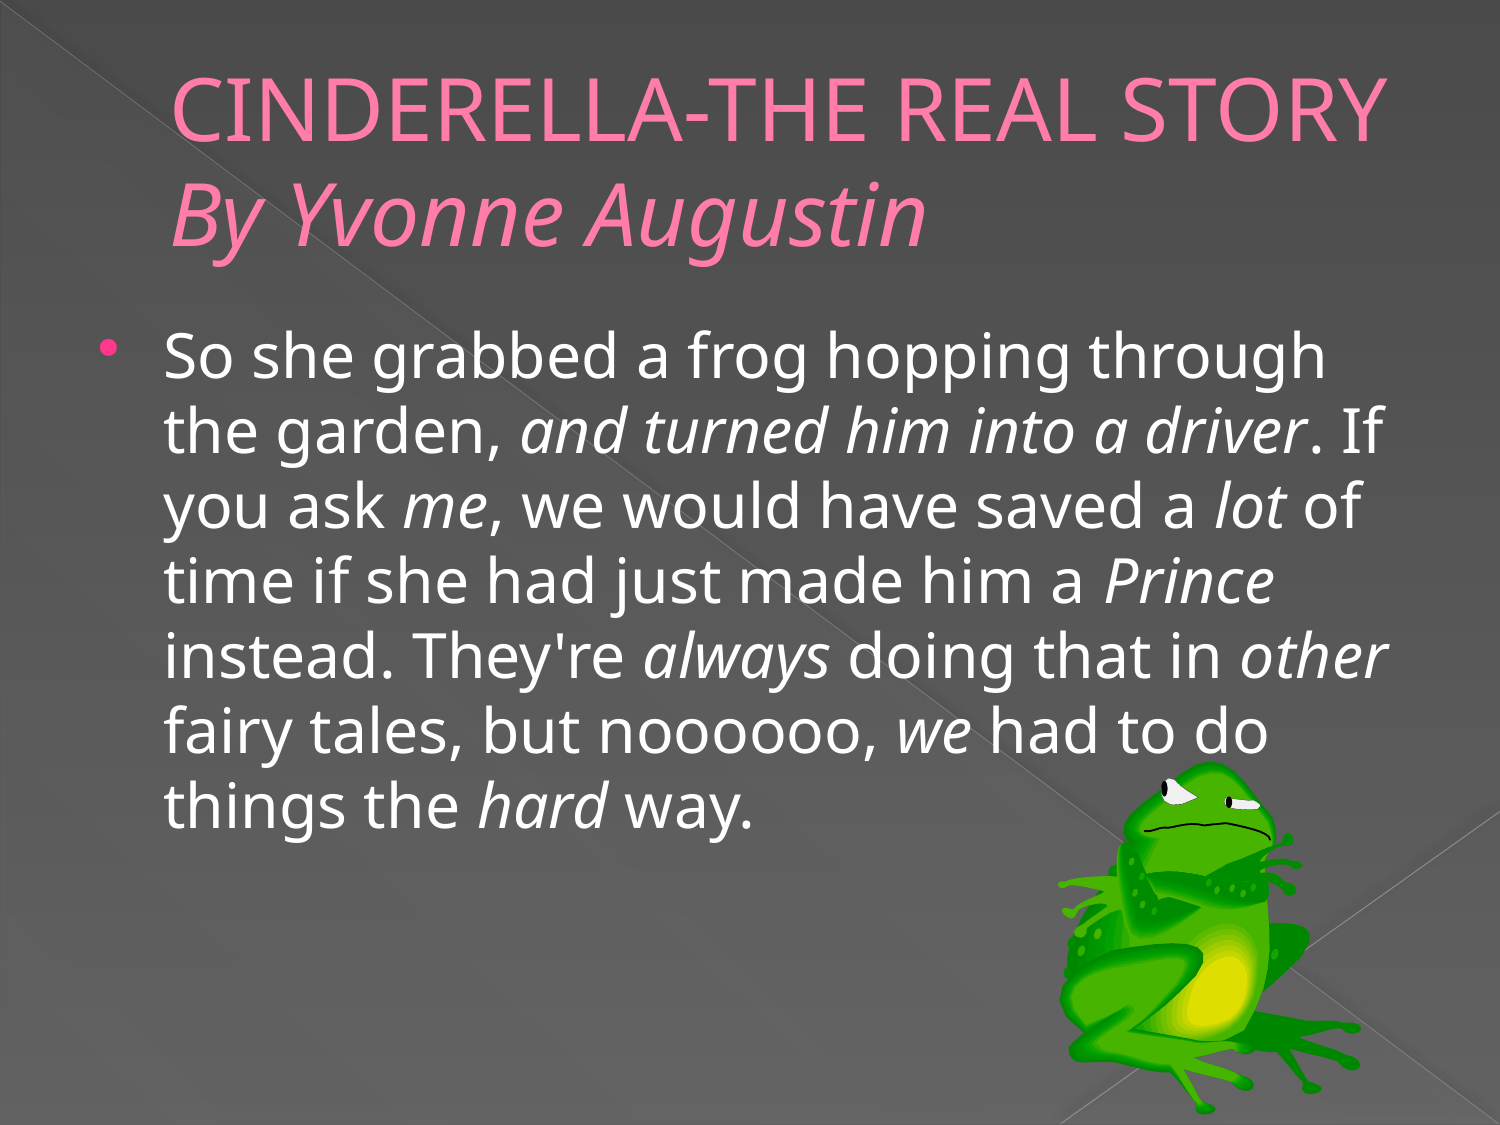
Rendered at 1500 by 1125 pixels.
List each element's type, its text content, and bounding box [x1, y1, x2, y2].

list So she grabbed a frog hopping through the garden, and turned him into a driver. If you ask me, we would have saved a lot of time if she had just made him a Prince instead. They're always doing that in other fairy tales, but noooooo, we had to do things the hard way. [75, 308, 1425, 1059]
picture [1012, 732, 1384, 1125]
title CINDERELLA-THE REAL STORY By Yvonne Augustin [75, 43, 1425, 274]
